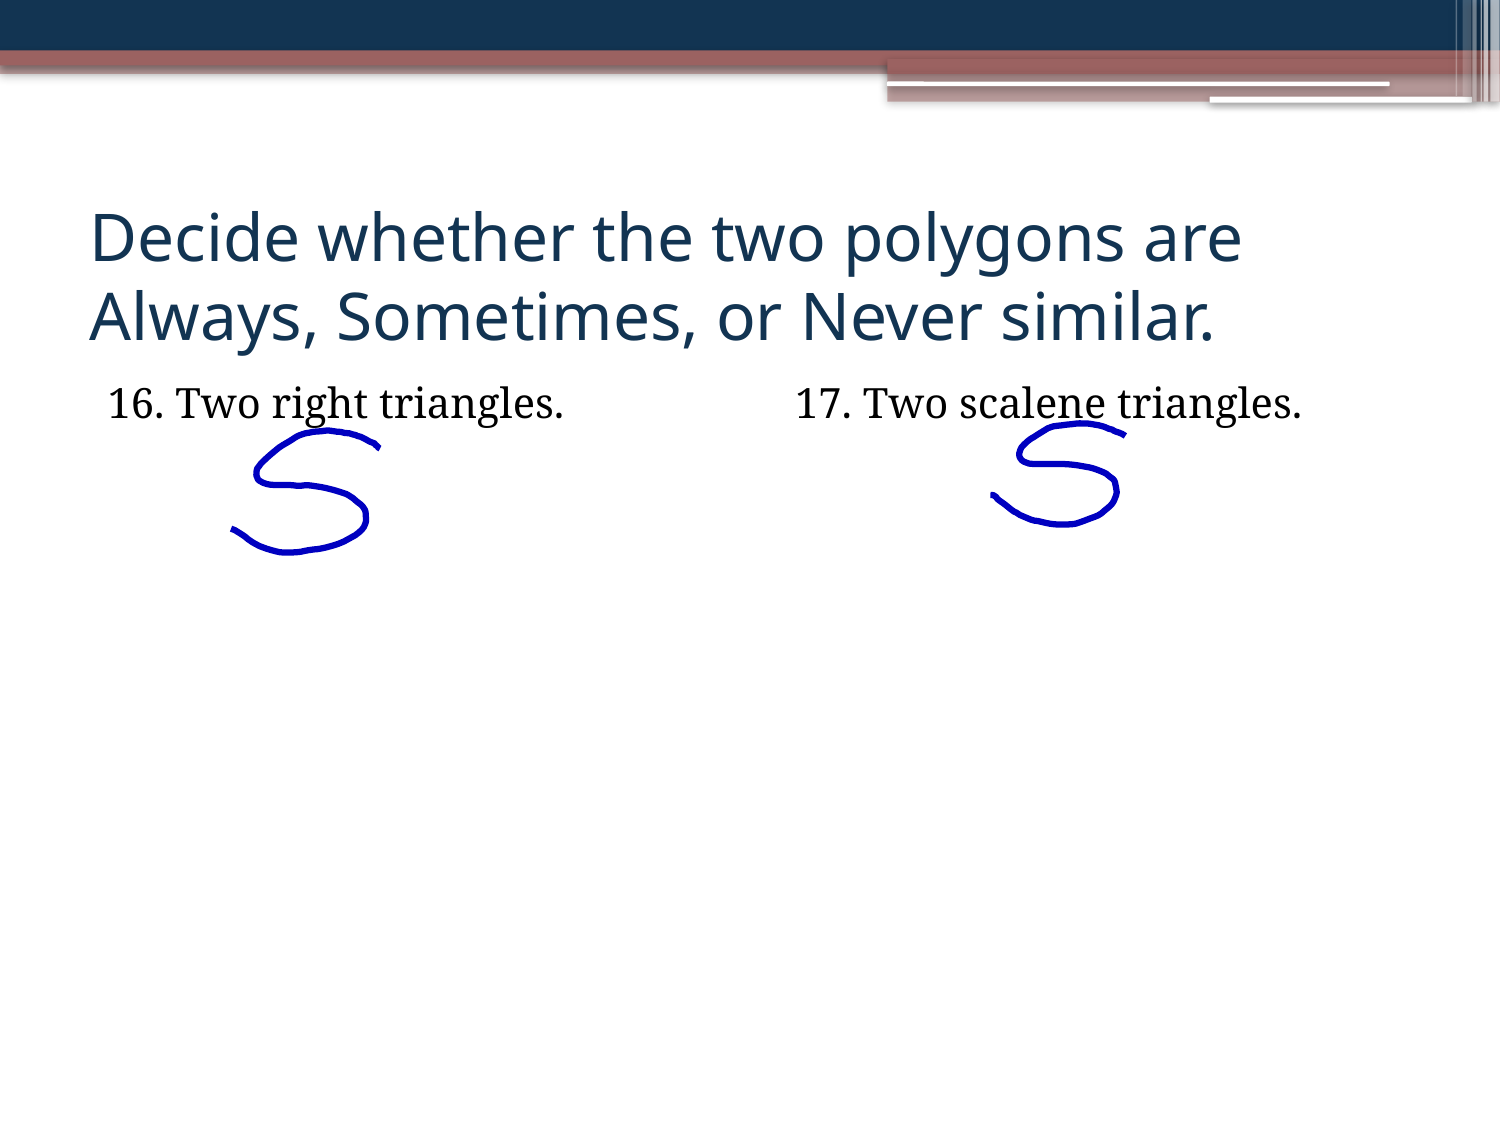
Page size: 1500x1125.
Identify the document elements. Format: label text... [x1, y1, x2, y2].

text_box [230, 429, 381, 554]
text_box [990, 422, 1126, 526]
list 16. Two right triangles. [75, 368, 738, 1112]
list 17. Two scalene triangles. [762, 368, 1425, 1112]
title Decide whether the two polygons are Always, Sometimes, or Never similar. [75, 187, 1425, 363]
